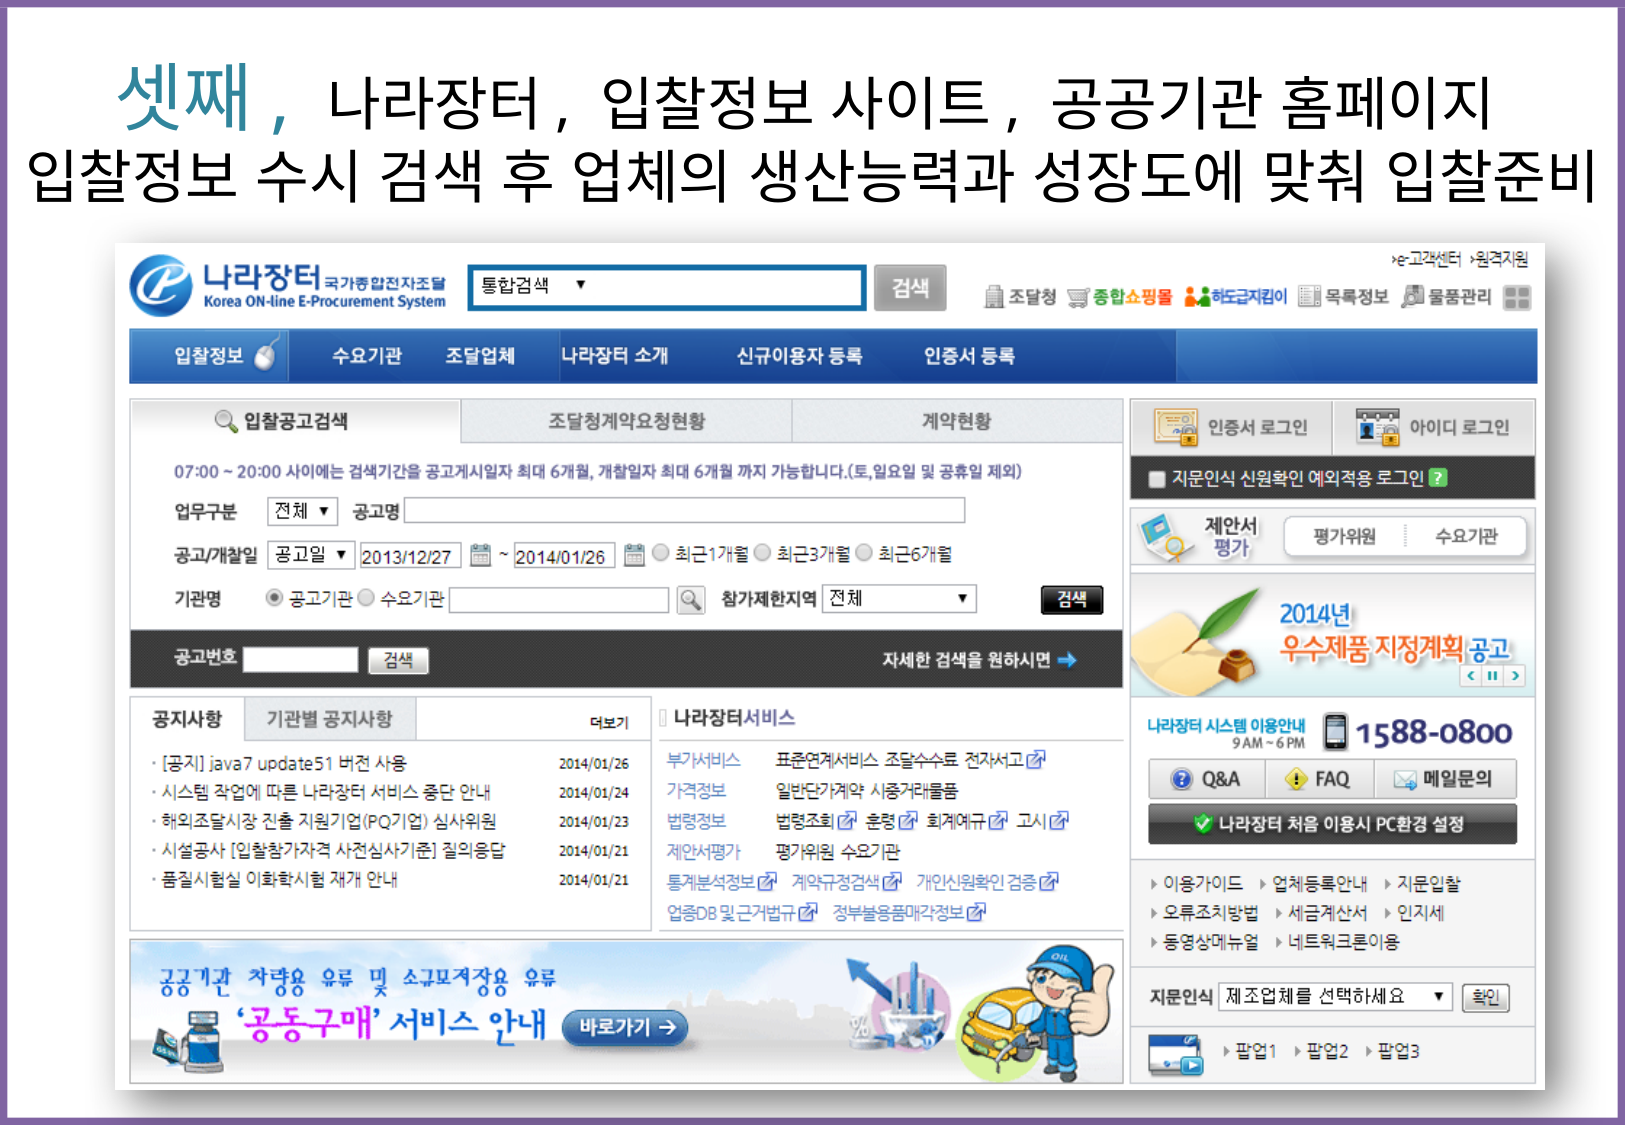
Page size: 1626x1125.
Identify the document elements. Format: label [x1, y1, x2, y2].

text_box [0, 0, 1625, 1125]
picture [115, 243, 1546, 1090]
